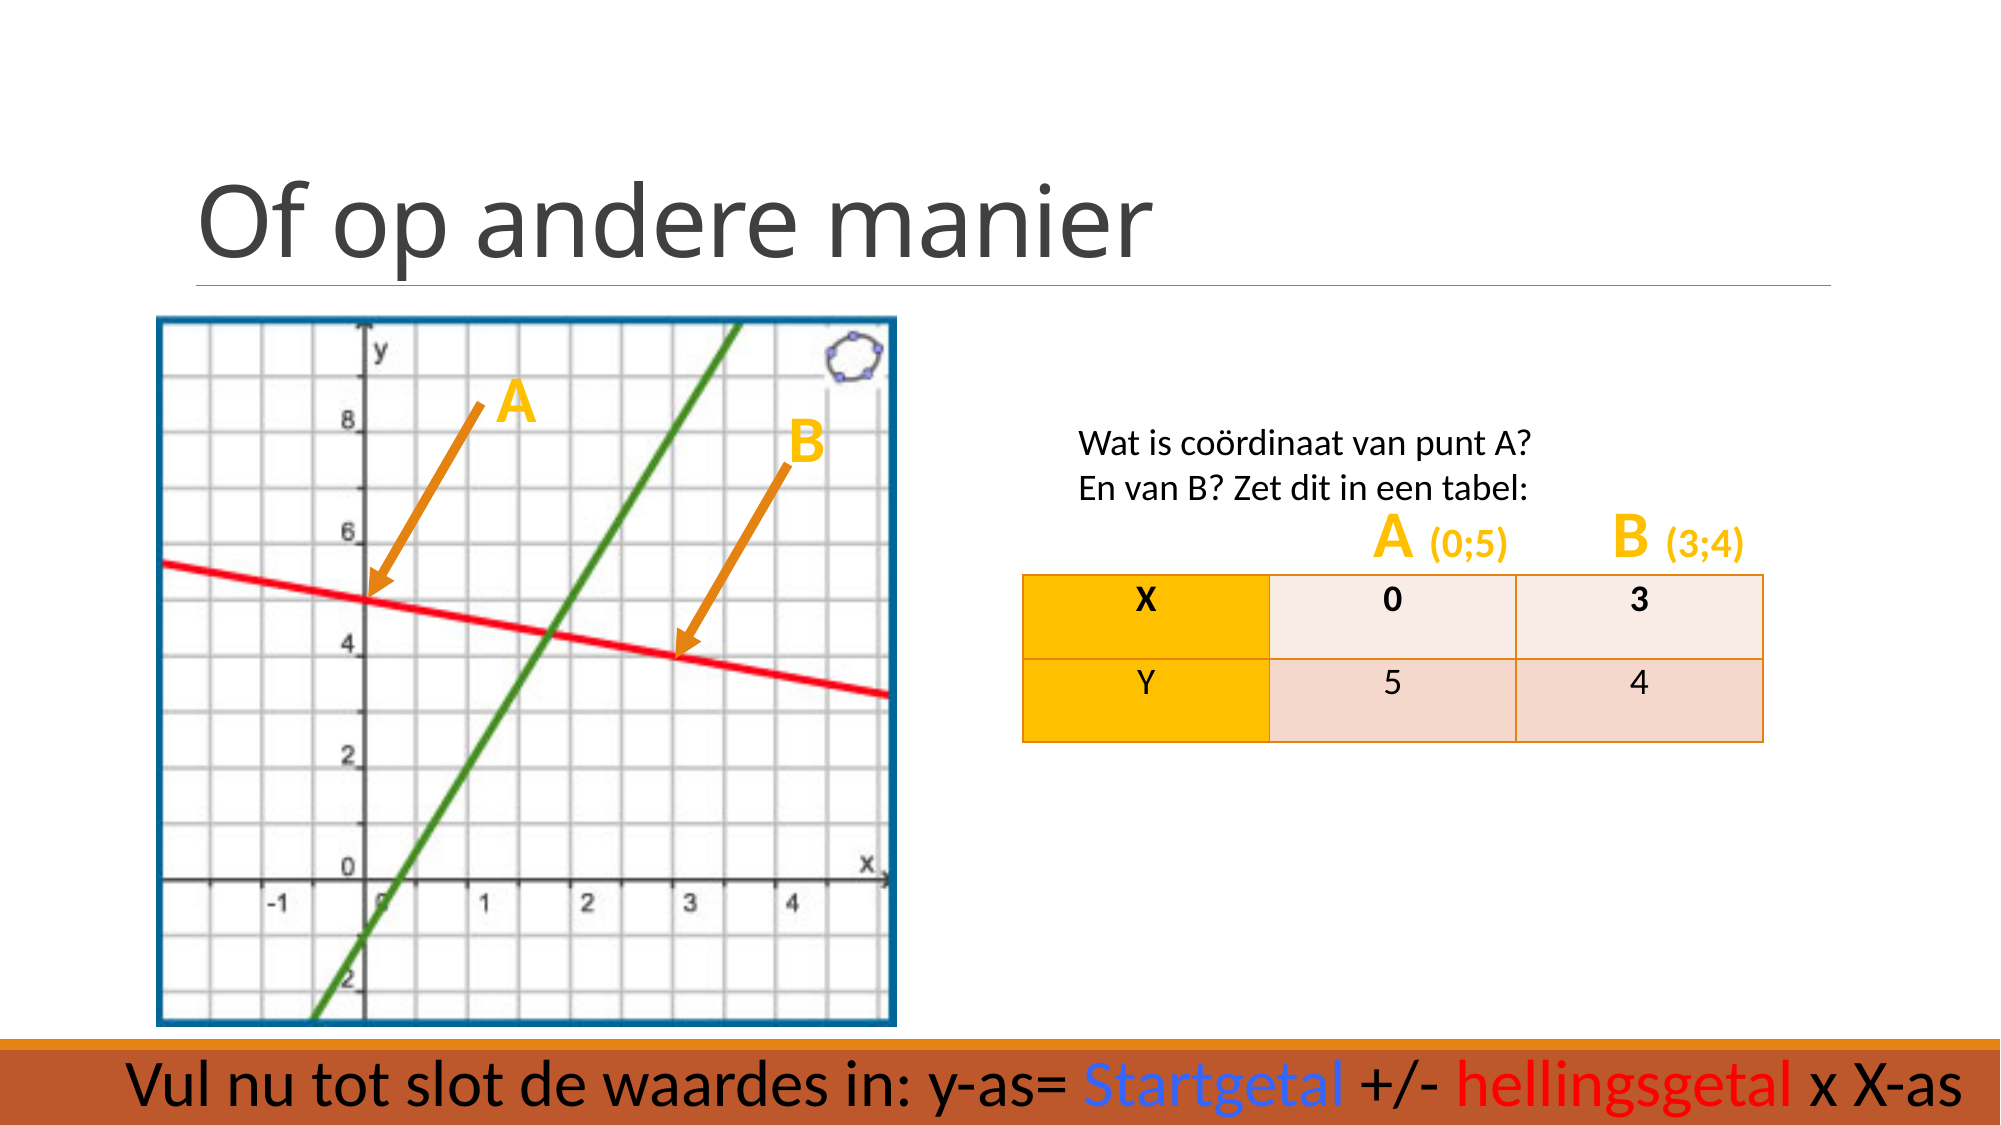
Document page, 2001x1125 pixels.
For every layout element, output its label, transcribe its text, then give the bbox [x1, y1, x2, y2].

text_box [674, 463, 789, 660]
title Of op andere manier [180, 47, 1830, 285]
table_header 0 [1270, 576, 1515, 658]
text_box B (3;4) [1597, 483, 1763, 579]
table_cell Y [1024, 660, 1269, 741]
table_header 3 [1517, 576, 1762, 658]
text_box Wat is coördinaat van punt A? En van B? Zet dit in een tabel: [1063, 410, 1722, 516]
text_box A (0;5) [1358, 483, 1525, 579]
table_cell 4 [1517, 660, 1762, 741]
table_cell 5 [1270, 660, 1515, 741]
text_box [367, 402, 482, 599]
picture [156, 313, 898, 1028]
text_box Vul nu tot slot de waardes in: y-as= Startgetal +/- hellingsgetal x X-as [110, 1032, 1979, 1125]
table_header X [1024, 576, 1269, 658]
